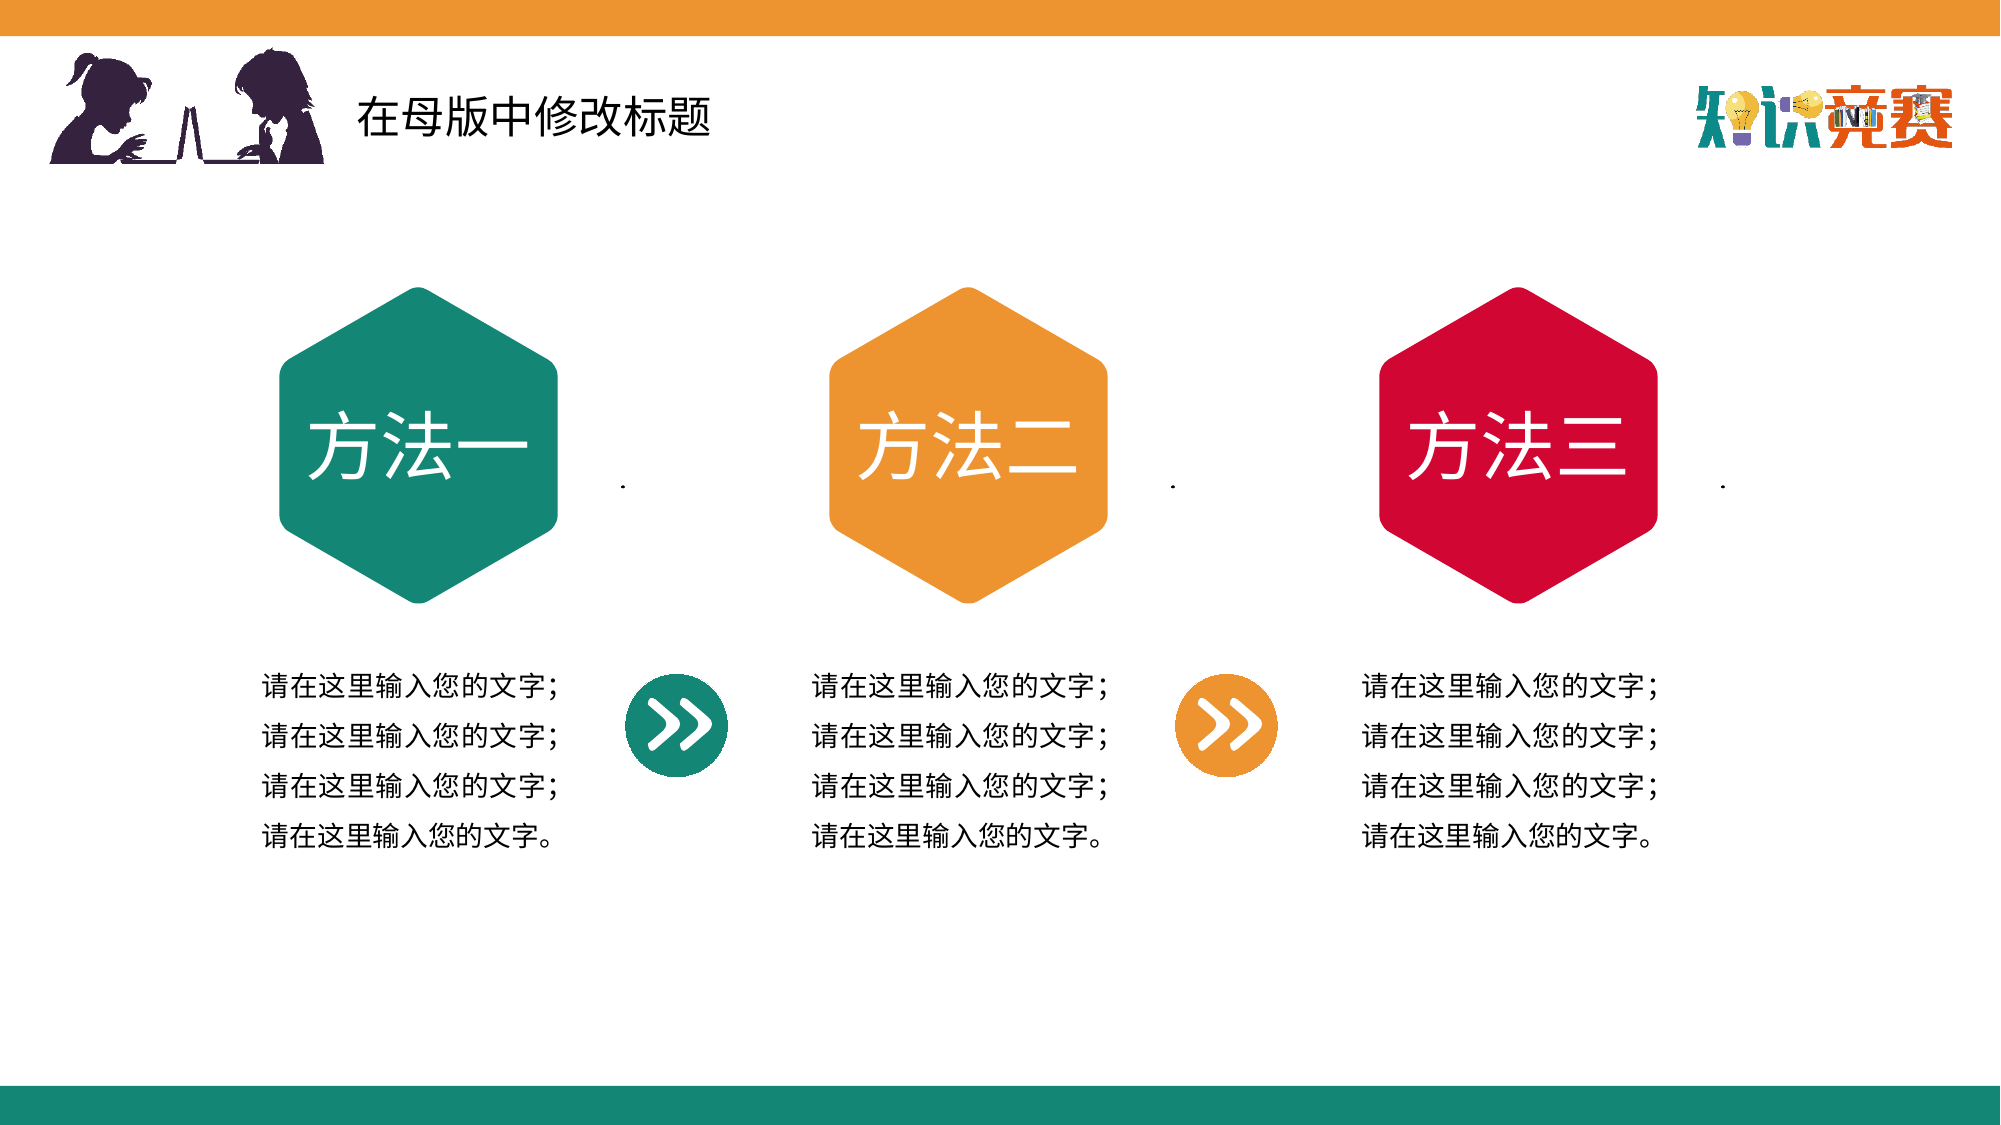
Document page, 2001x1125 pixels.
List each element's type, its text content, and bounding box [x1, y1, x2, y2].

text_box 请在这里输入您的文字；请在这里输入您的文字；请在这里输入您的文字；请在这里输入您的文字。 [796, 645, 1140, 860]
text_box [624, 673, 729, 778]
text_box 请在这里输入您的文字；请在这里输入您的文字；请在这里输入您的文字；请在这里输入您的文字。 [1346, 645, 1690, 860]
picture [1696, 85, 1952, 148]
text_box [810, 305, 1126, 585]
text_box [260, 305, 576, 585]
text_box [1174, 673, 1279, 778]
picture [49, 47, 324, 164]
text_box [1360, 305, 1677, 585]
text_box 请在这里输入您的文字；请在这里输入您的文字；请在这里输入您的文字；请在这里输入您的文字。 [246, 645, 590, 860]
